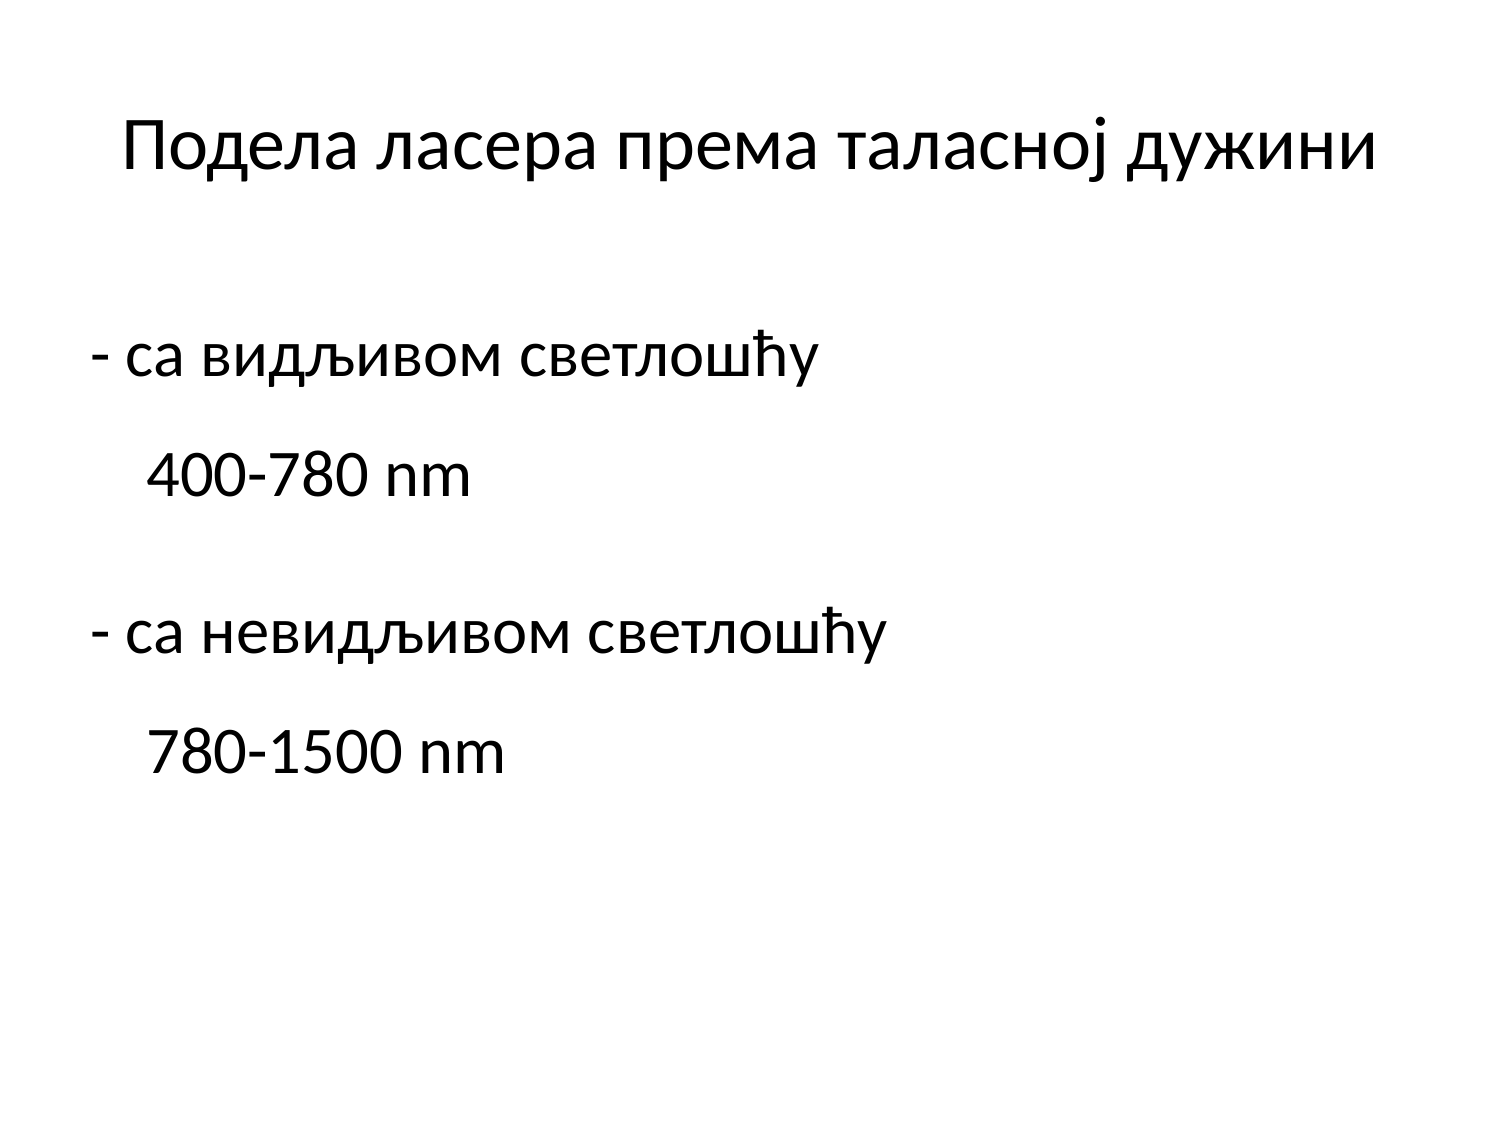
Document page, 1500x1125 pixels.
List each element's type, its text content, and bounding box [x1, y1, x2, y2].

title Подела ласера према таласној дужини [75, 45, 1425, 233]
list - са видљивом светлошћу 400-780 nm - са невидљивом светлошћу 780-1500 nm [75, 262, 1425, 1005]
